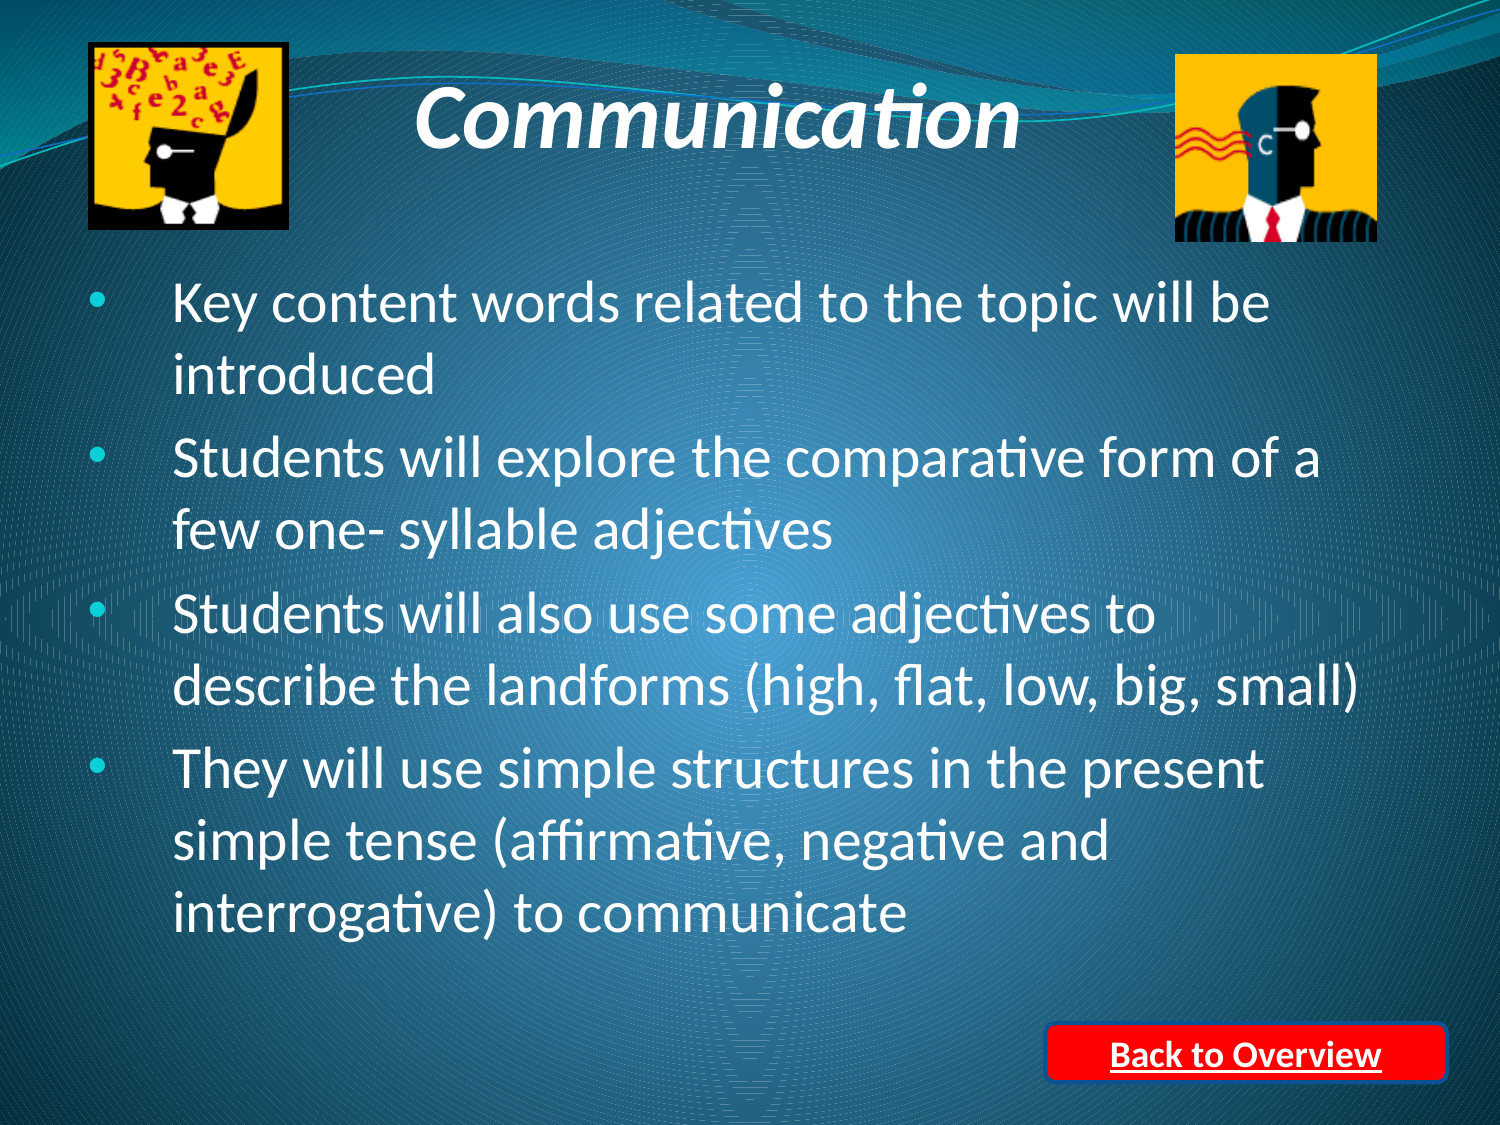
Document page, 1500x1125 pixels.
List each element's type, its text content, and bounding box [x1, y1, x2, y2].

title Communication [295, 54, 1174, 168]
subtitle Key content words related to the topic will be introduced Students will explore the comparative form of a few one- syllable adjectives Students will also use some adjectives to describe the landforms (high, flat, low, big, small) They will use simple structures in the present simple tense (affirmative, negative and interrogative) to communicate [87, 255, 1376, 988]
picture [1174, 54, 1378, 243]
picture [88, 43, 289, 230]
title Communication [76, 54, 81, 168]
text_box Back to Overview [1043, 1020, 1450, 1085]
